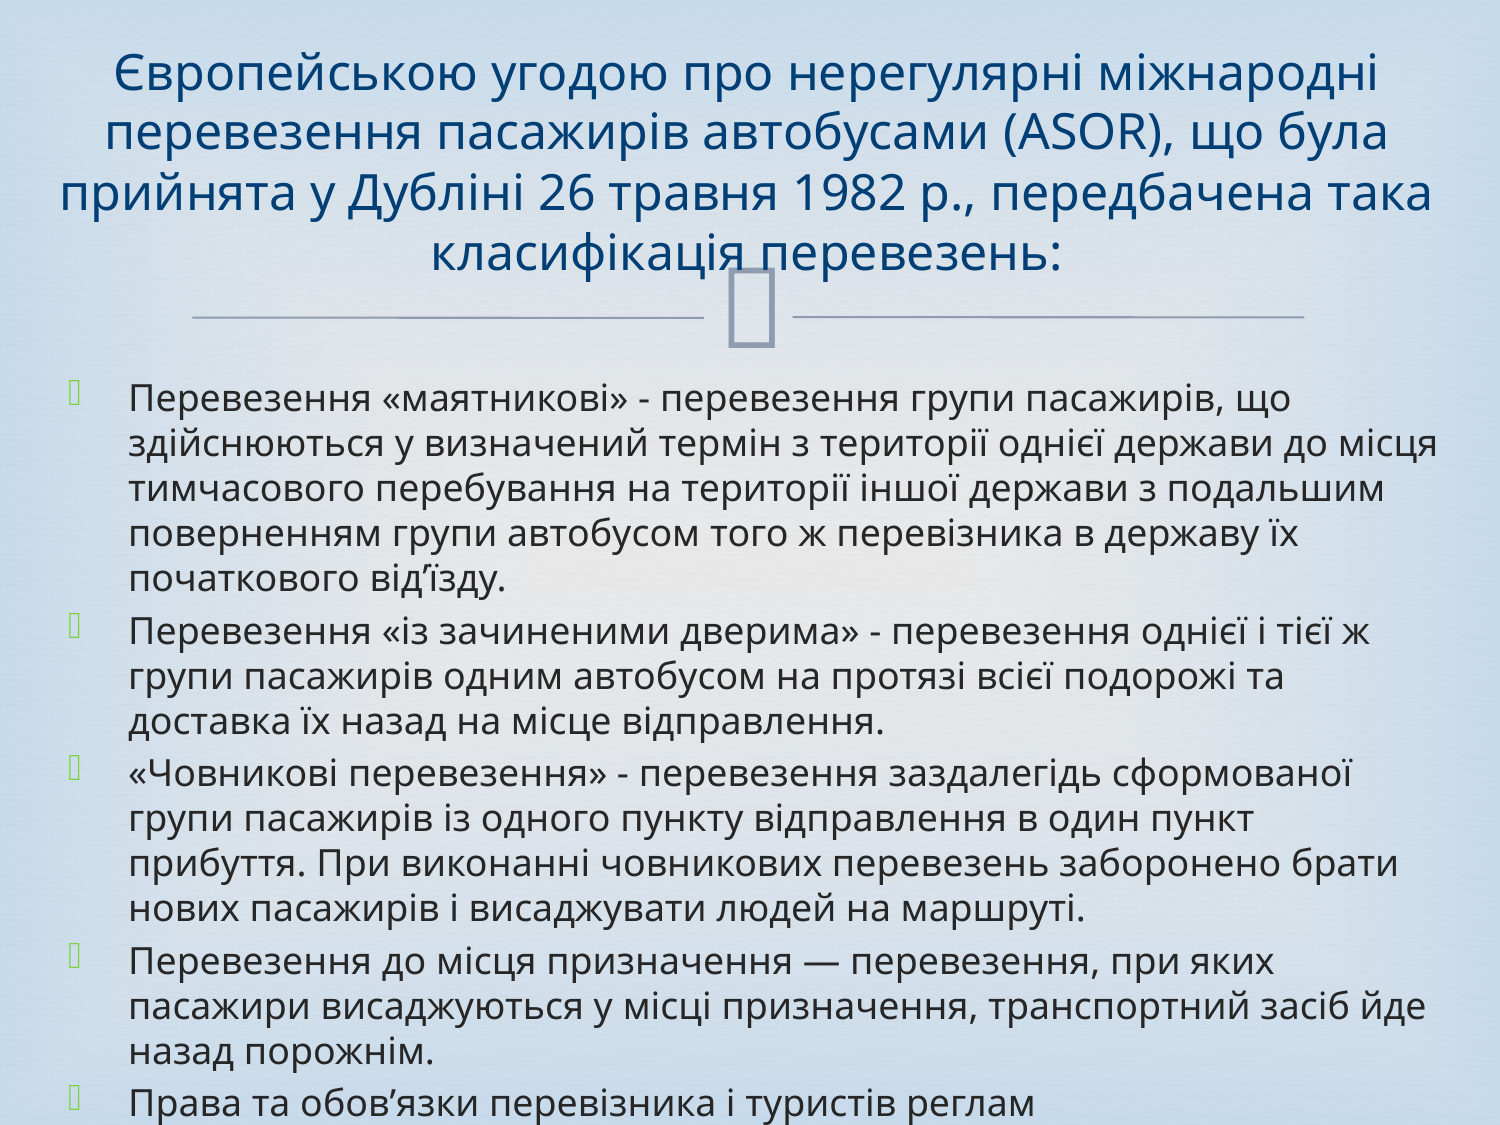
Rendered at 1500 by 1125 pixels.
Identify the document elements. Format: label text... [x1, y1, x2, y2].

list Перевезення «маятникові» - перевезення групи пасажирів, що здійснюються у визначений термін з території однієї держави до місця тимчасового перебування на території іншої держави з подальшим поверненням групи автобусом того ж перевізника в державу їх початкового від’їзду. Перевезення «із зачиненими дверима» - перевезення однієї і тієї ж групи пасажирів одним автобусом на протязі всієї подорожі та доставка їх назад на місце відправлення. «Човникові перевезення» - перевезення заздалегідь сформованої групи пасажирів із одного пункту відправлення в один пункт прибуття. При виконанні човникових перевезень заборонено брати нових пасажирів і висаджувати людей на маршруті. Перевезення до місця призначення — перевезення, при яких пасажири висаджуються у місці призначення, транспортний засіб йде назад порожнім. Права та обов’язки перевізника і туристів реглам [53, 327, 1459, 1071]
title Європейською угодою про нерегулярні міжнародні перевезення пасажирів автобусами (АSOR), що була прийнята у Дубліні 26 травня 1982 р., передбачена така класифікація перевезень: [29, 113, 1465, 327]
